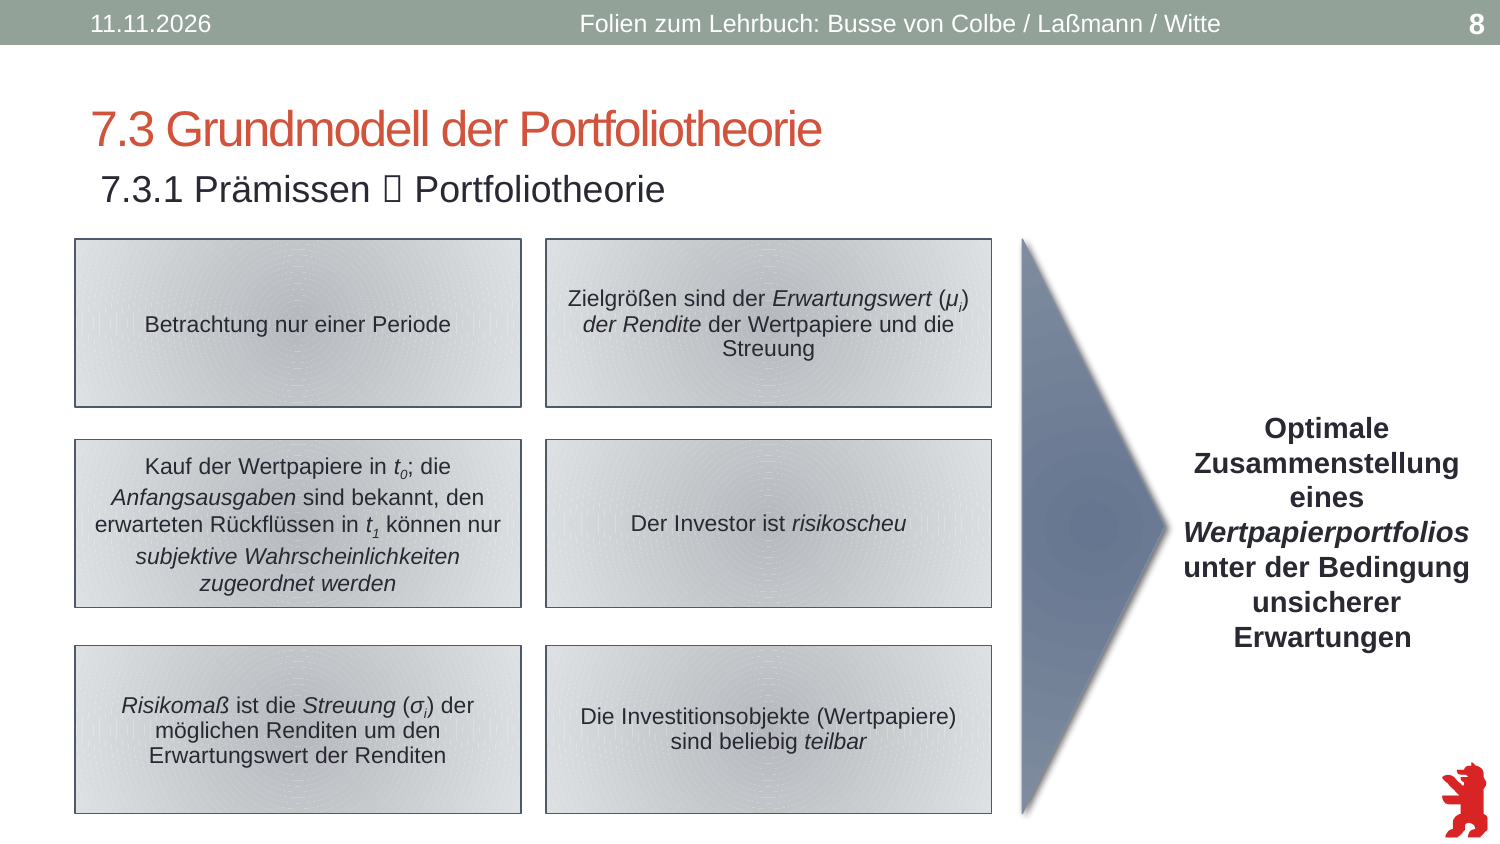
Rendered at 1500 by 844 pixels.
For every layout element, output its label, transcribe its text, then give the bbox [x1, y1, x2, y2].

text_box Zielgrößen sind der Erwartungswert (μi) der Rendite der Wertpapiere und die Streuung [545, 238, 992, 408]
text_box 7.3.1 Prämissen  Portfoliotheorie [85, 157, 681, 217]
text_box Risikomaß ist die Streuung (σi) der möglichen Renditen um den Erwartungswert der Renditen [74, 645, 522, 814]
footer Folien zum Lehrbuch: Busse von Colbe / Laßmann / Witte [562, 2, 1238, 43]
text_box Kauf der Wertpapiere in t0; die Anfangsausgaben sind bekannt, den erwarteten Rückflüssen in t1 können nur subjektive Wahrscheinlichkeiten zugeordnet werden [74, 439, 522, 608]
title 7.3 Grundmodell der Portfoliotheorie [75, 65, 1425, 188]
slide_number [75, 2, 550, 43]
text_box Optimale Zusammenstellung eines Wertpapierportfolios unter der Bedingung unsicherer Erwartungen [1168, 401, 1486, 661]
text_box Die Investitionsobjekte (Wertpapiere) sind beliebig teilbar [545, 645, 992, 814]
text_box Betrachtung nur einer Periode [74, 238, 522, 408]
slide_number 8 [1325, 2, 1500, 43]
text_box [1021, 238, 1166, 815]
picture [1434, 760, 1500, 844]
text_box Der Investor ist risikoscheu [545, 439, 992, 608]
